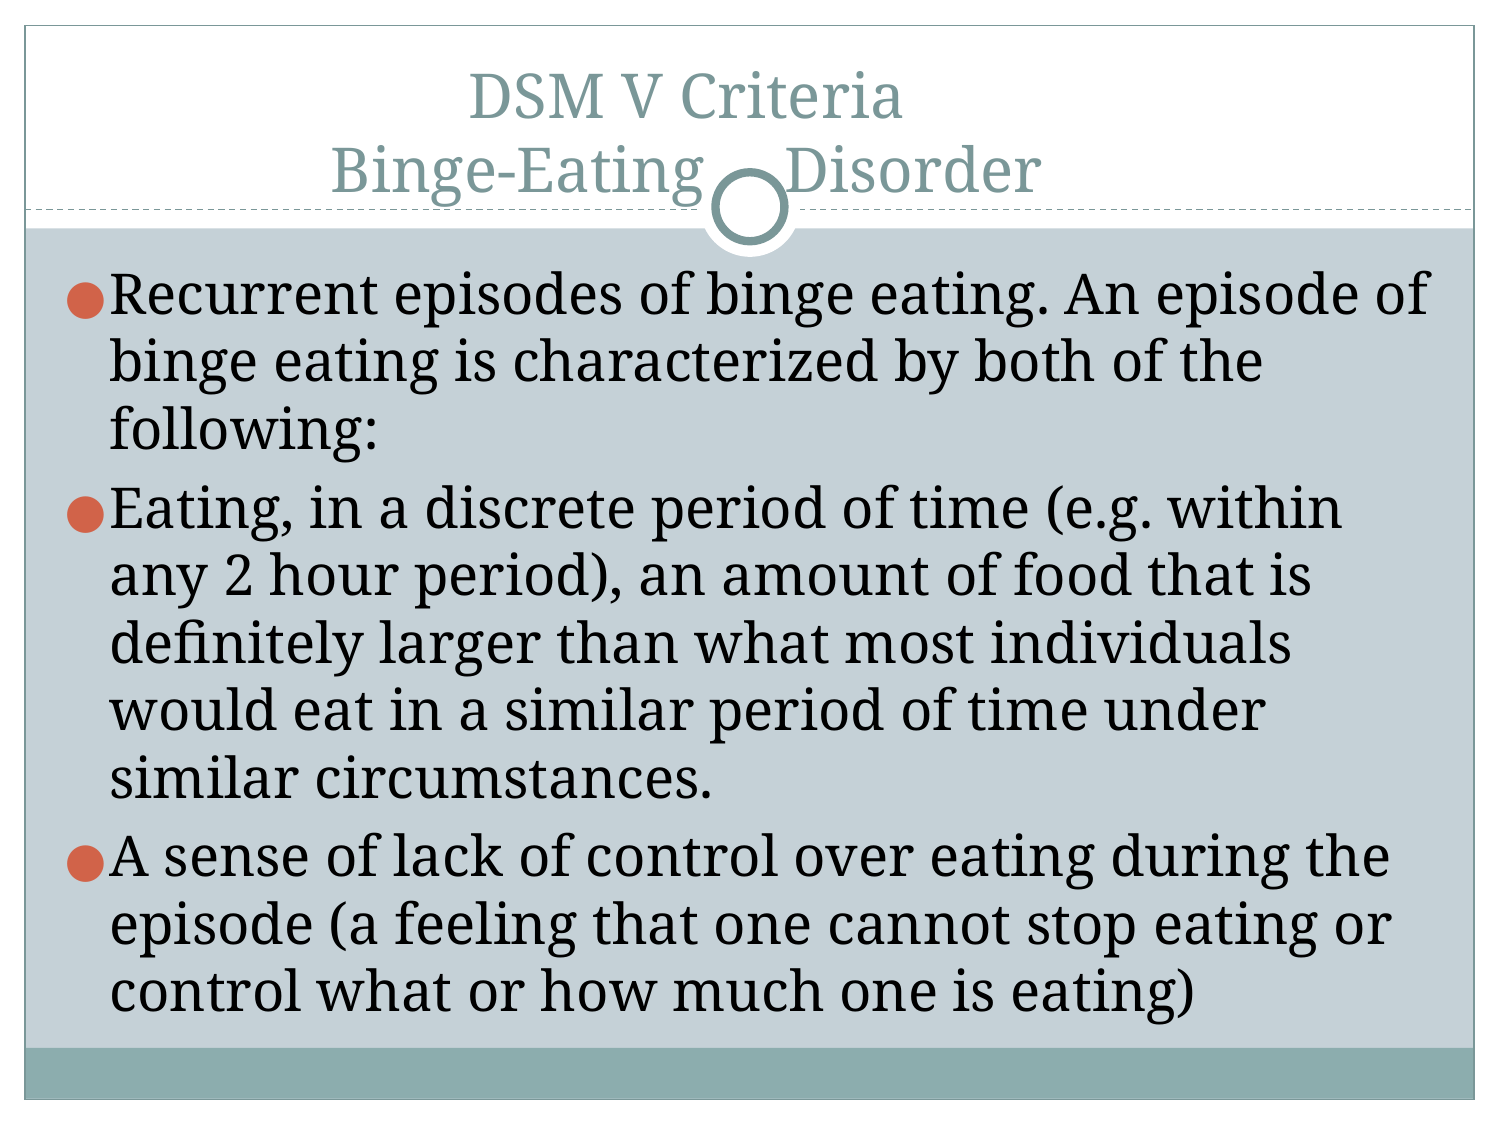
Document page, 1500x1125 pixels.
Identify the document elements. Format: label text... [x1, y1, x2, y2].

list Recurrent episodes of binge eating. An episode of binge eating is characterized by both of the following: Eating, in a discrete period of time (e.g. within any 2 hour period), an amount of food that is definitely larger than what most individuals would eat in a similar period of time under similar circumstances. A sense of lack of control over eating during the episode (a feeling that one cannot stop eating or control what or how much one is eating) [49, 250, 1445, 1001]
title DSM V Criteria Binge-Eating Disorder [49, 37, 1325, 213]
